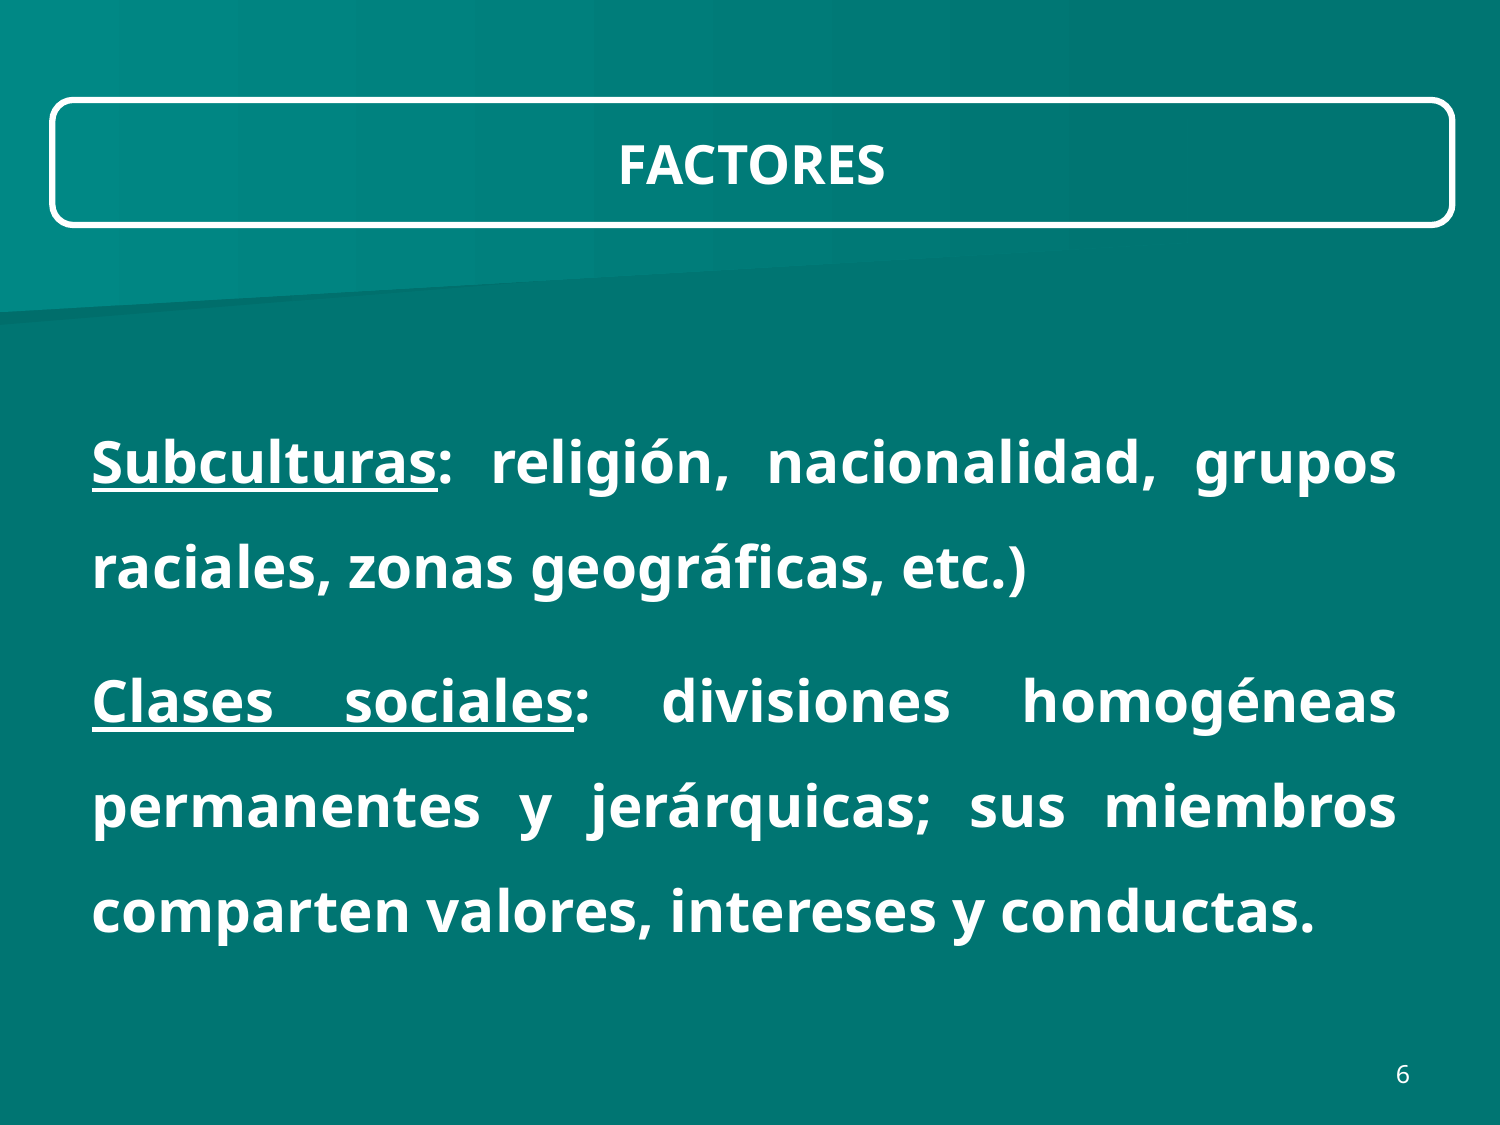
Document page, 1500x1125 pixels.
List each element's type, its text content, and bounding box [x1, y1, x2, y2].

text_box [52, 99, 1453, 955]
slide_number 6 [1074, 1024, 1426, 1101]
